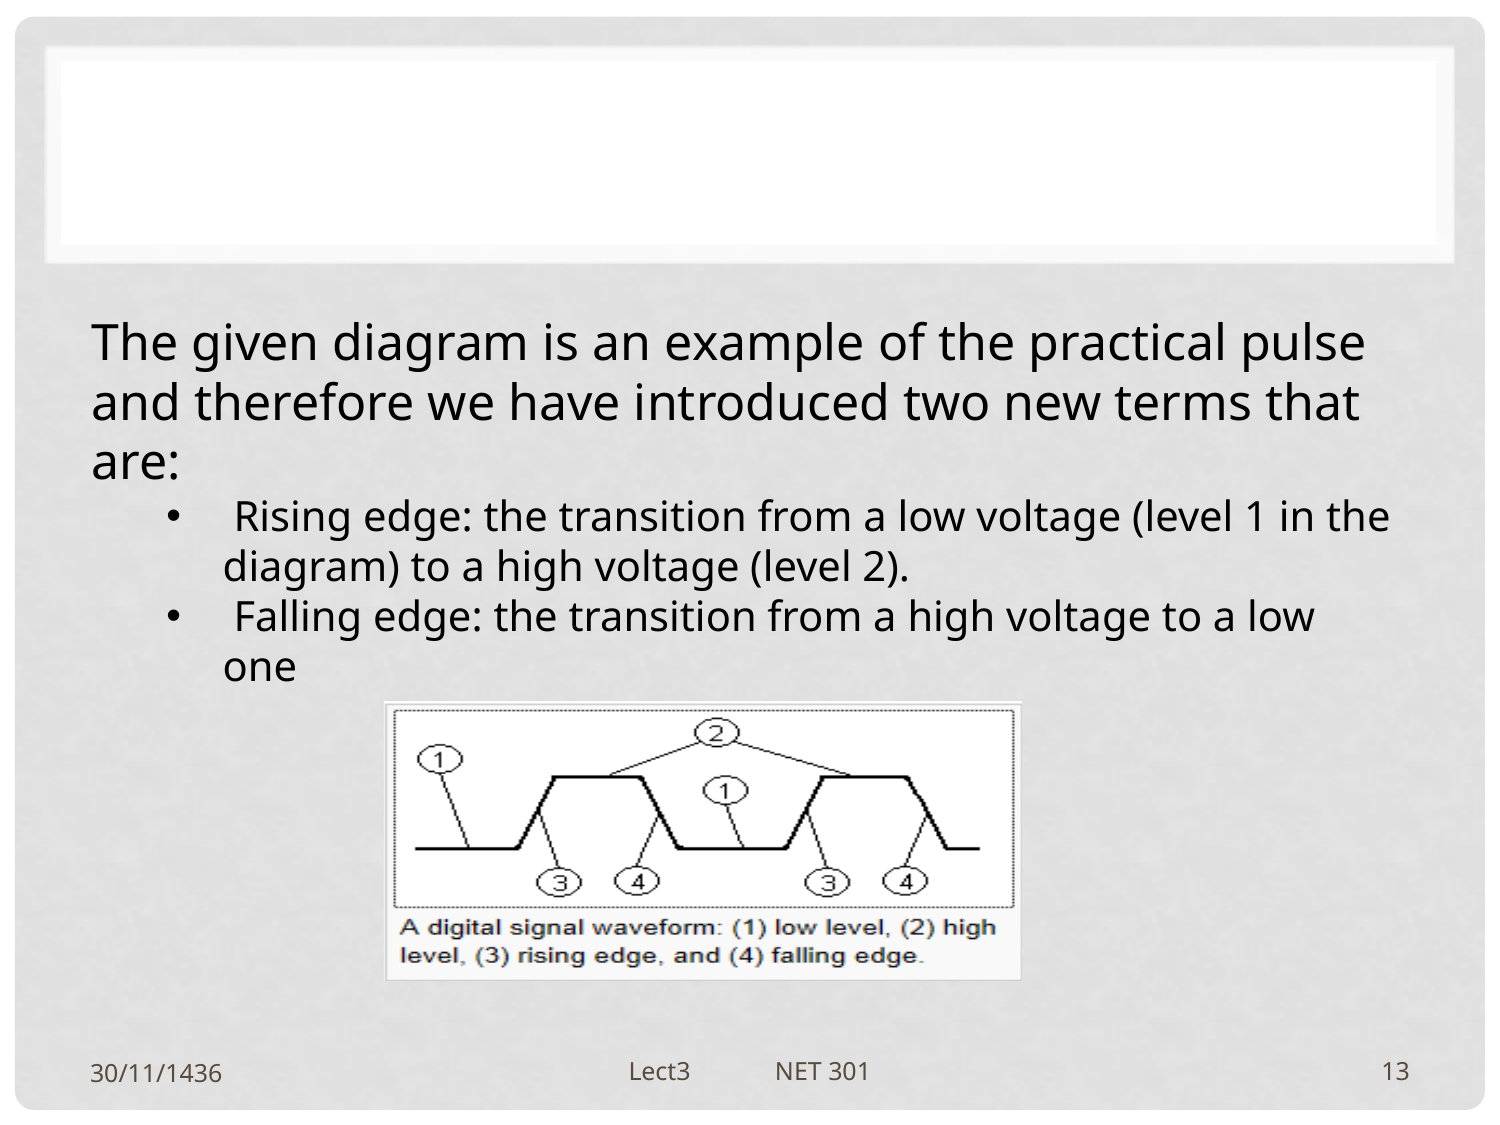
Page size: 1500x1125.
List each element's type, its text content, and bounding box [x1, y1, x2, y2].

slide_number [75, 1042, 425, 1103]
text_box The given diagram is an example of the practical pulse and therefore we have introduced two new terms that are: Rising edge: the transition from a low voltage (level 1 in the diagram) to a high voltage (level 2). Falling edge: the transition from a high voltage to a low one [76, 302, 1412, 698]
footer Lect3 NET 301 [512, 1042, 988, 1103]
picture [383, 701, 1022, 981]
slide_number 13 [1074, 1042, 1425, 1103]
